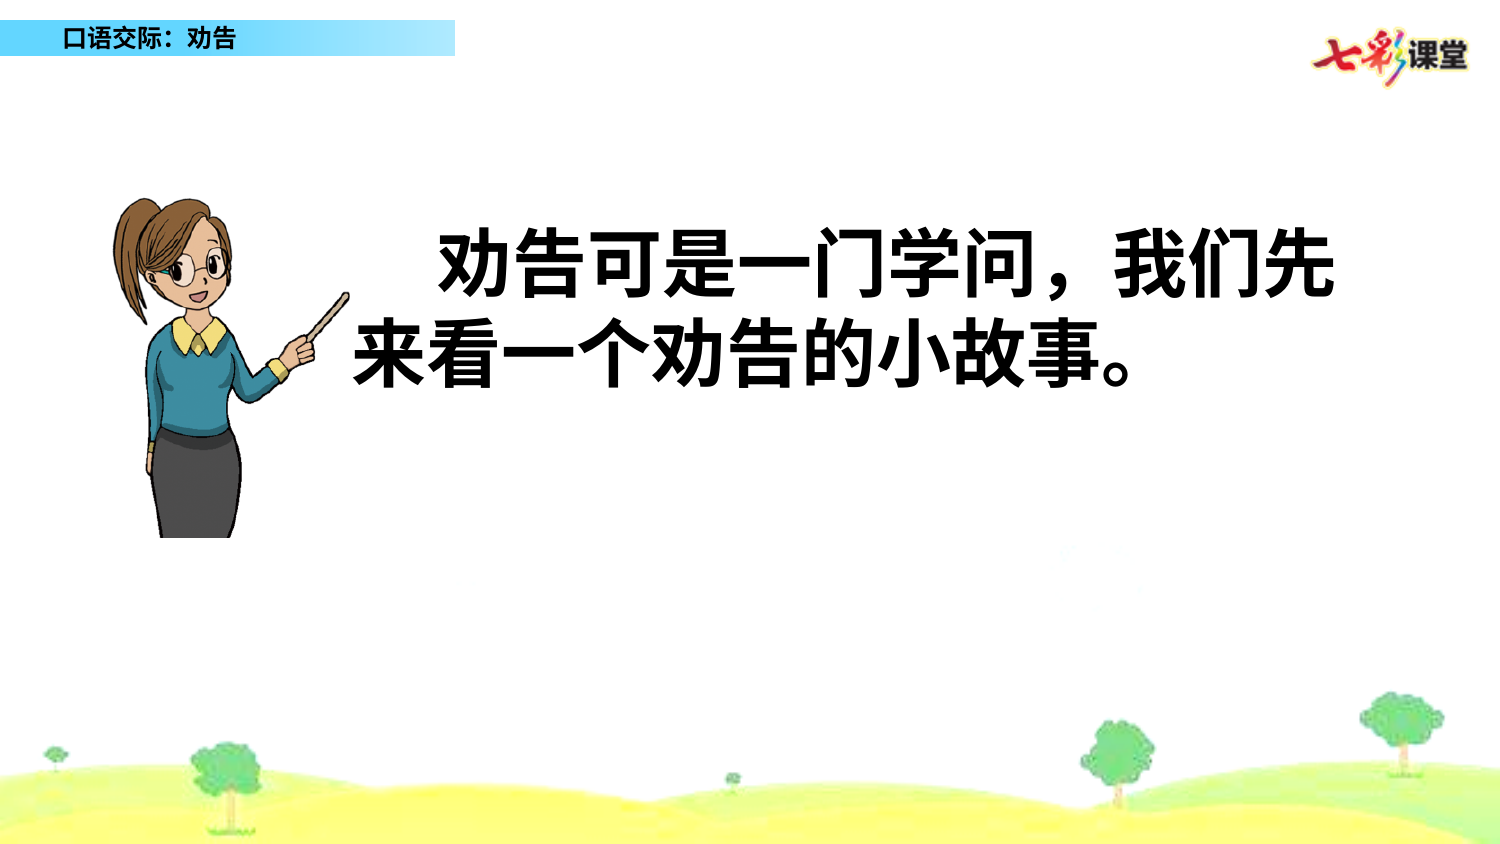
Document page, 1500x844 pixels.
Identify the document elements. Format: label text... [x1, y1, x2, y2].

text_box 劝告可是一门学问，我们先来看一个劝告的小故事。 [356, 208, 1376, 404]
picture [111, 197, 350, 539]
picture [1308, 14, 1477, 95]
